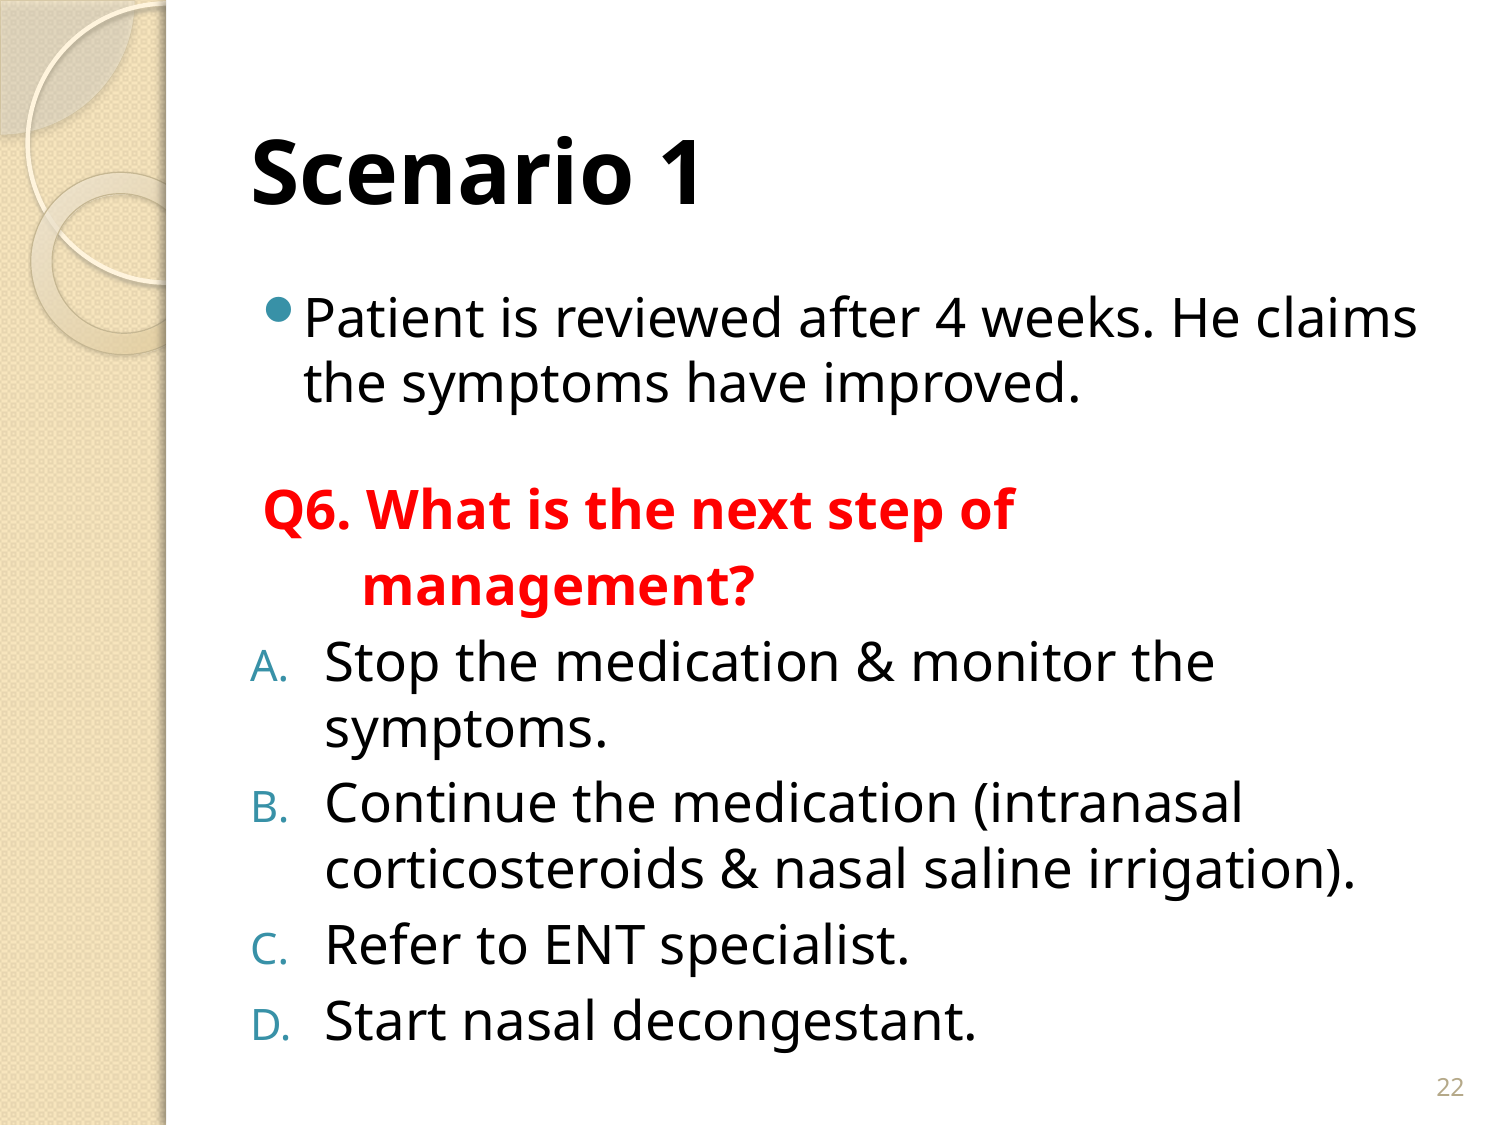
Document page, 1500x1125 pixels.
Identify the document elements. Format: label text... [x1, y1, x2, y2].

title Scenario 1 [235, 75, 1466, 263]
slide_number 22 [1413, 1034, 1488, 1113]
list Patient is reviewed after 4 weeks. He claims the symptoms have improved. Q6. What is the next step of management? Stop the medication & monitor the symptoms. Continue the medication (intranasal corticosteroids & nasal saline irrigation). Refer to ENT specialist. Start nasal decongestant. [235, 275, 1450, 1063]
